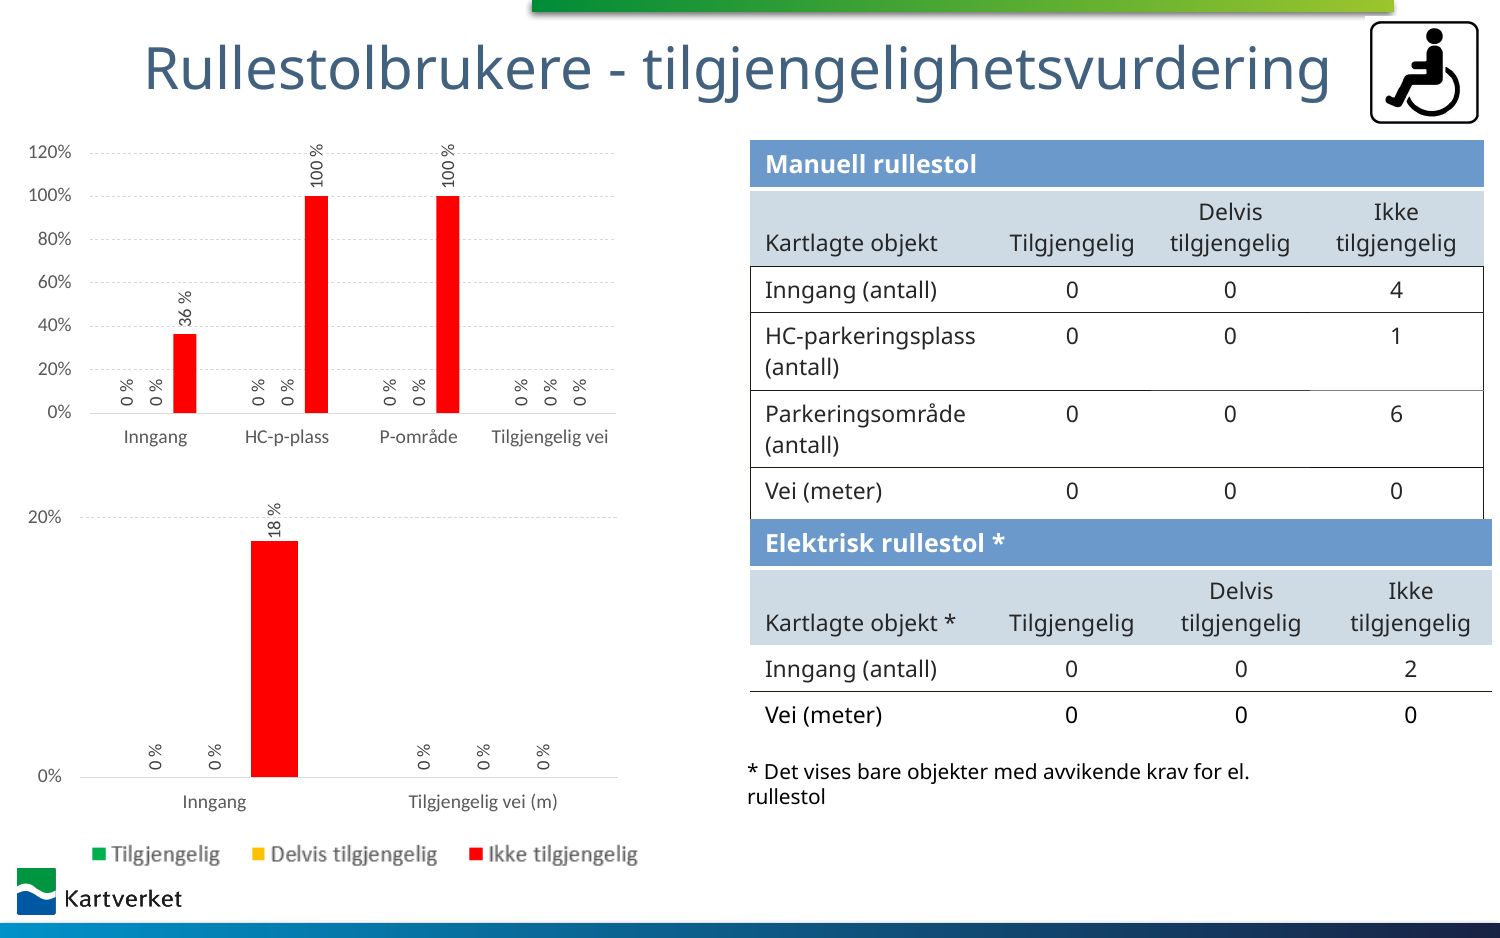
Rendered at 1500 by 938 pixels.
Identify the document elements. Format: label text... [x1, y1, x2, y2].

table_cell 0 [1151, 267, 1310, 312]
picture [20, 135, 629, 457]
picture [1365, 16, 1484, 129]
table_cell Vei (meter) [750, 692, 991, 738]
picture [20, 499, 630, 822]
text_box * Det vises bare objekter med avvikende krav for el. rullestol [732, 751, 1317, 816]
table_cell 0 [994, 468, 1151, 519]
table_cell Tilgjengelig [991, 570, 1153, 645]
table_cell Inngang (antall) [750, 645, 991, 691]
table_cell 0 [994, 267, 1151, 312]
table_cell Ikke tilgjengelig [1330, 570, 1492, 645]
table_header Manuell rullestol [750, 140, 1484, 187]
table_cell Inngang (antall) [751, 267, 994, 312]
table_cell 0 [994, 313, 1151, 390]
picture [86, 838, 643, 870]
table_cell Delvis tilgjengelig [1151, 191, 1310, 266]
table_cell Kartlagte objekt * [750, 570, 991, 645]
table_cell 4 [1310, 267, 1483, 312]
table_cell 0 [991, 692, 1153, 738]
table_cell 0 [1310, 468, 1483, 519]
table_cell Parkeringsområde (antall) [751, 391, 994, 467]
table_cell 0 [1153, 645, 1330, 691]
table_cell 6 [1310, 391, 1483, 467]
table_cell Tilgjengelig [994, 191, 1151, 266]
table_cell 0 [1330, 692, 1492, 738]
table_cell Vei (meter) [751, 468, 994, 519]
table_cell 1 [1310, 313, 1483, 390]
table_cell 0 [1153, 692, 1330, 738]
table_header Elektrisk rullestol * [750, 519, 1492, 566]
table_cell 0 [1151, 468, 1310, 519]
table_cell 0 [991, 645, 1153, 691]
table_cell Ikke tilgjengelig [1310, 191, 1484, 266]
table_cell 0 [1151, 391, 1310, 467]
table_cell 2 [1330, 645, 1492, 691]
text_box Rullestolbrukere - tilgjengelighetsvurdering [39, 12, 1348, 109]
table_cell 0 [1151, 313, 1310, 390]
table_cell Delvis tilgjengelig [1153, 570, 1330, 645]
table_cell Kartlagte objekt [750, 191, 994, 266]
table_cell HC-parkeringsplass (antall) [751, 313, 994, 390]
table_cell 0 [994, 391, 1151, 467]
